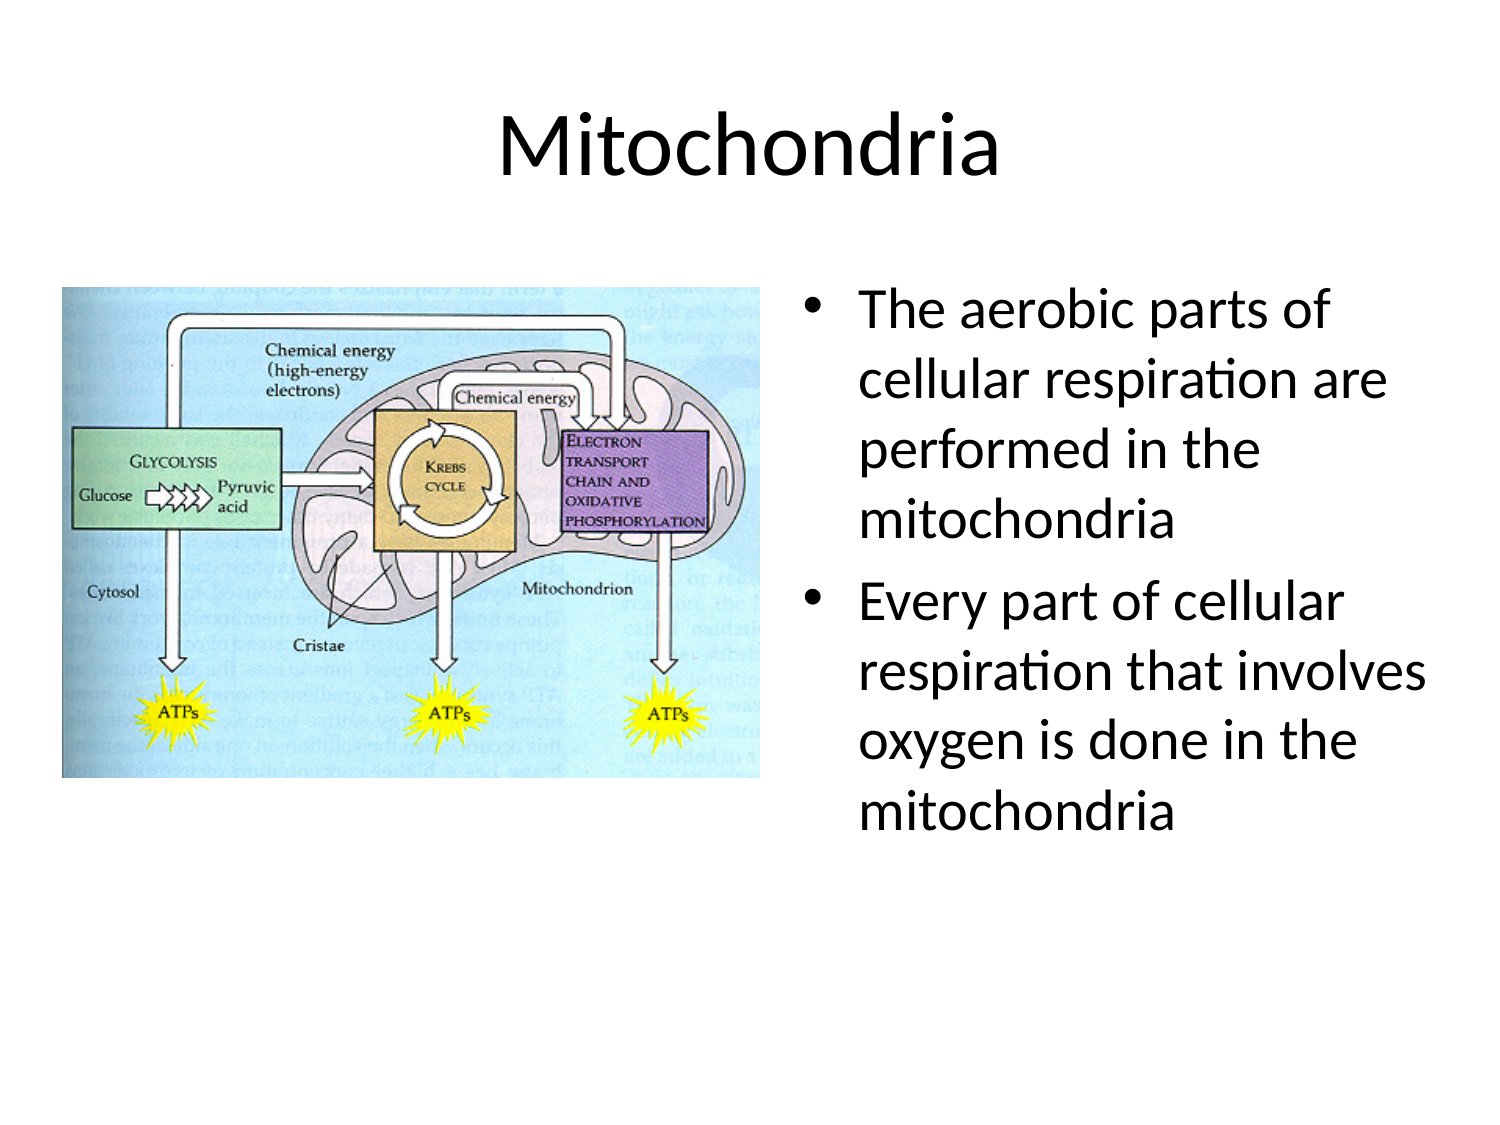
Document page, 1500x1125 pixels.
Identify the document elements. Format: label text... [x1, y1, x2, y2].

picture [62, 287, 760, 779]
list The aerobic parts of cellular respiration are performed in the mitochondria Every part of cellular respiration that involves oxygen is done in the mitochondria [787, 262, 1450, 1005]
title Mitochondria [75, 45, 1425, 233]
